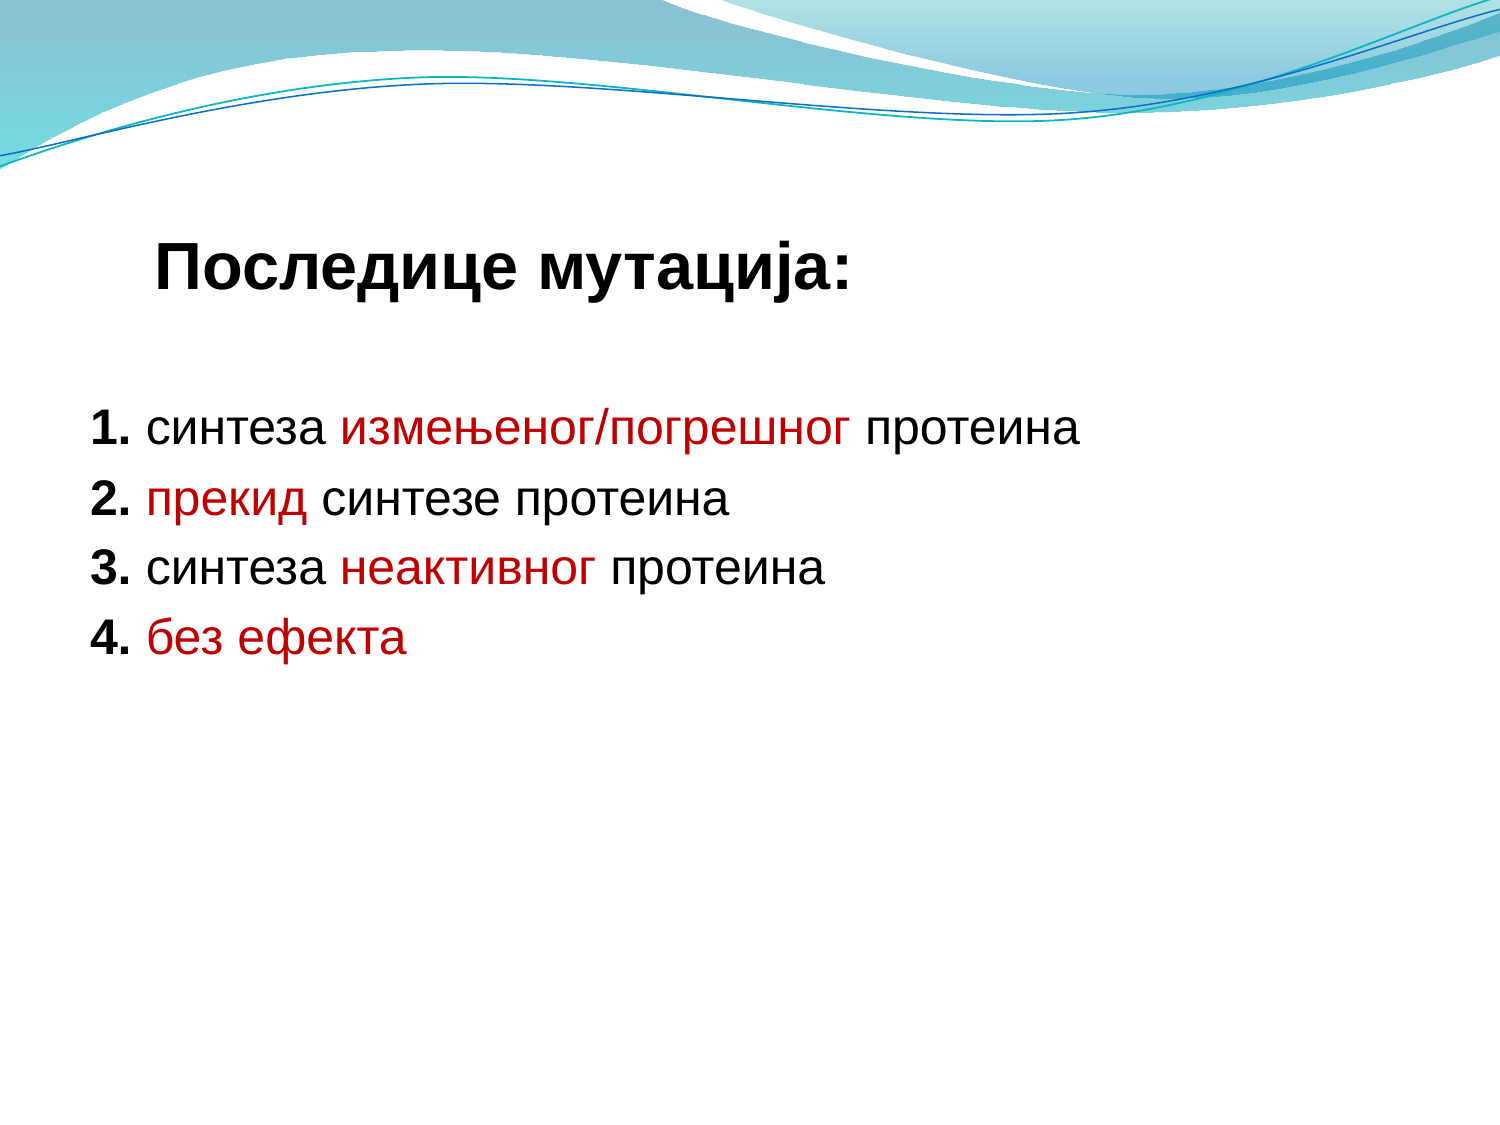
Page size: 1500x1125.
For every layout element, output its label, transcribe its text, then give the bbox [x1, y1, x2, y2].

title Последице мутација: [75, 115, 1425, 304]
list 1. синтеза измењеног/погрешног протеина 2. прекид синтезе протеина 3. синтеза неактивног протеина 4. без ефекта [75, 317, 1425, 1038]
